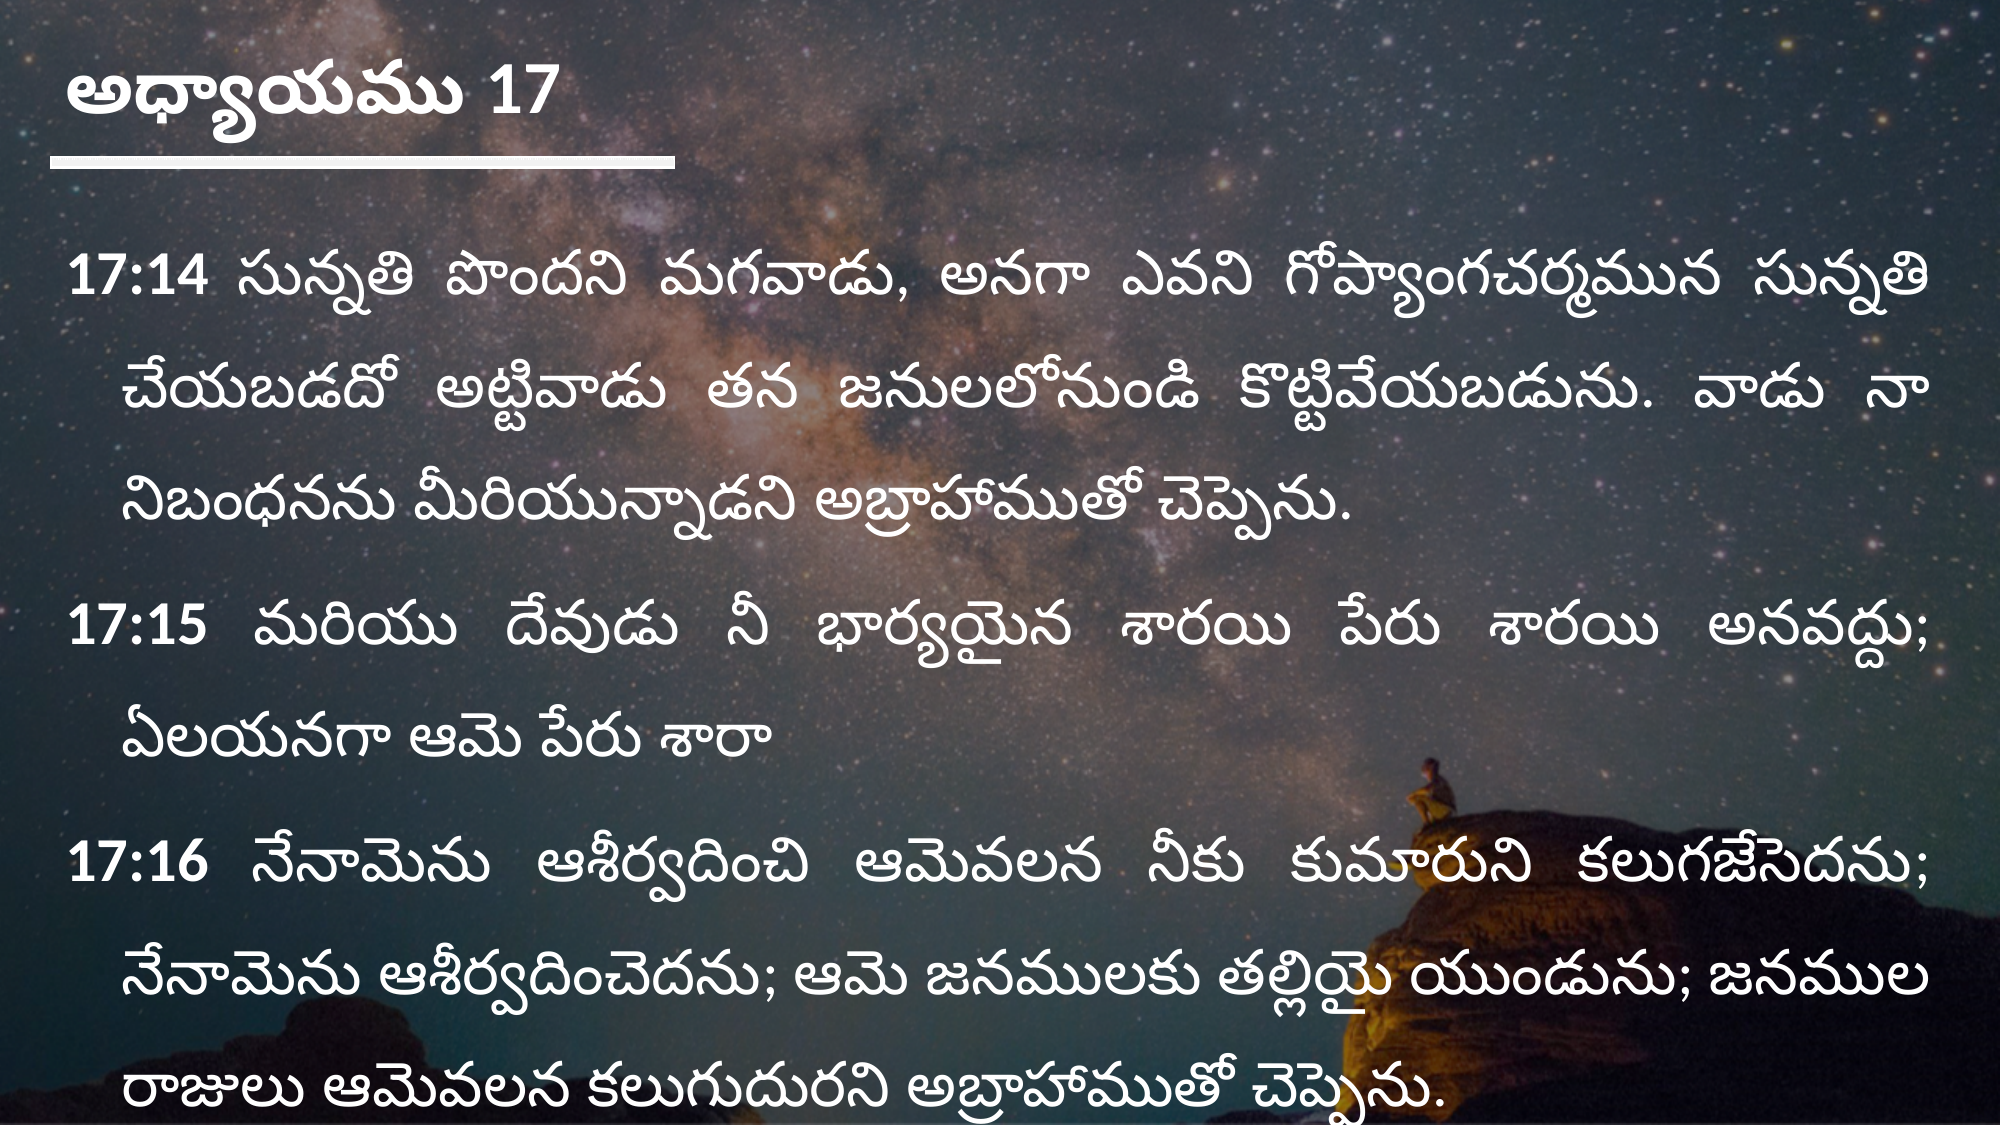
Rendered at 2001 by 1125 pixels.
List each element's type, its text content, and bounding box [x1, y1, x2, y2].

list 17:14 సున్నతి పొందని మగవాడు, అనగా ఎవని గోప్యాంగచర్మమున సున్నతి చేయబడదో అట్టివాడు తన జనులలోనుండి కొట్టివేయబడును. వాడు నా నిబంధనను మీరియున్నాడని అబ్రాహాముతో చెప్పెను. 17:15 మరియు దేవుడు నీ భార్యయైన శారయి పేరు శారయి అనవద్దు; ఏలయనగా ఆమె పేరు శారా 17:16 నేనామెను ఆశీర్వదించి ఆమెవలన నీకు కుమారుని కలుగజేసెదను; నేనామెను ఆశీర్వదించెదను; ఆమె జనములకు తల్లియై యుండును; జనముల రాజులు ఆమెవలన కలుగుదురని అబ్రాహాముతో చెప్పెను. [50, 187, 1946, 1063]
title అధ్యాయము 17 [50, 0, 1925, 167]
picture [0, 0, 2000, 1125]
